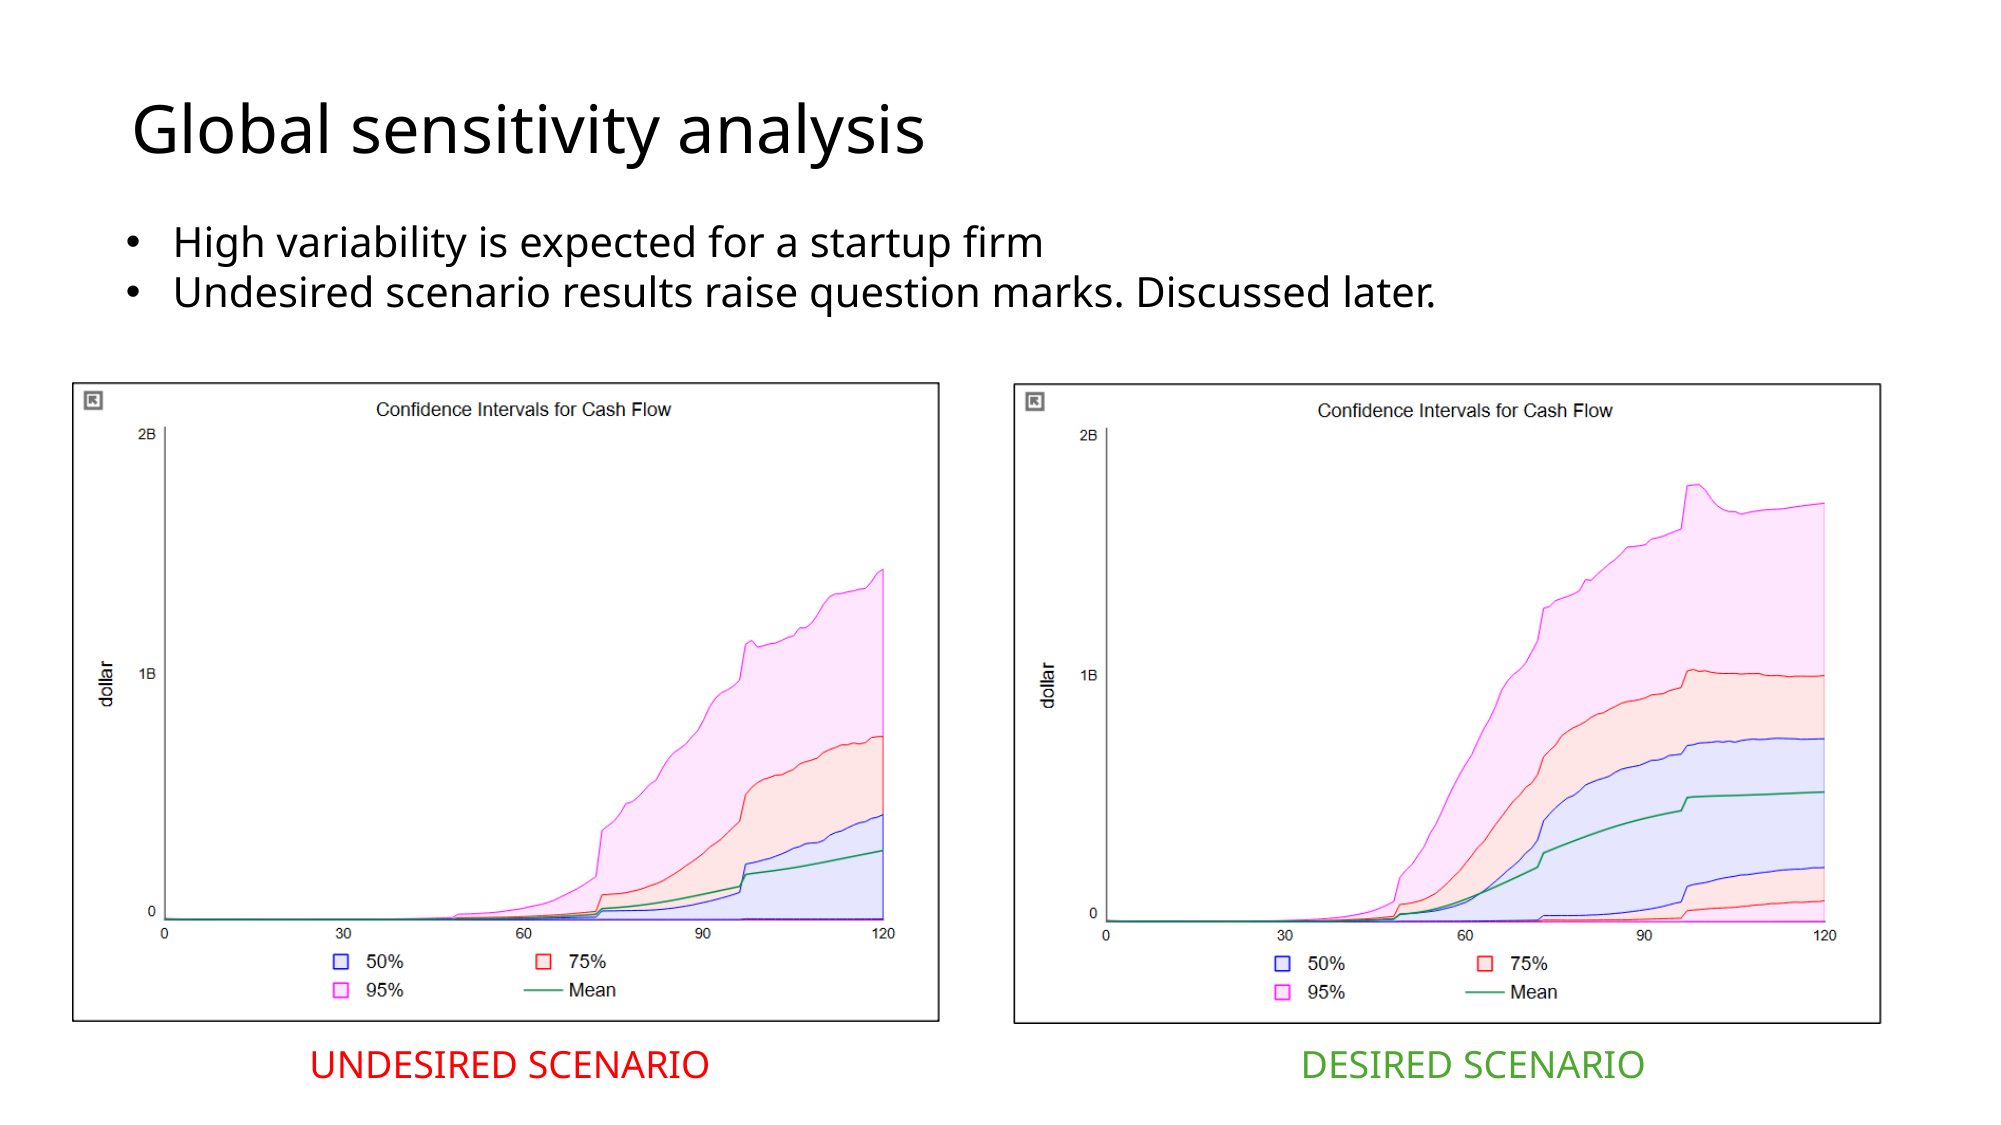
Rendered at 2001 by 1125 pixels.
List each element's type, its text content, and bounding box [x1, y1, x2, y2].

text_box DESIRED SCENARIO [1006, 1034, 1940, 1094]
text_box High variability is expected for a startup firm Undesired scenario results raise question marks. Discussed later. [111, 208, 1889, 324]
title Global sensitivity analysis [116, 42, 1842, 208]
picture [1011, 376, 1890, 1024]
text_box UNDESIRED SCENARIO [43, 1034, 977, 1094]
picture [72, 376, 948, 1024]
